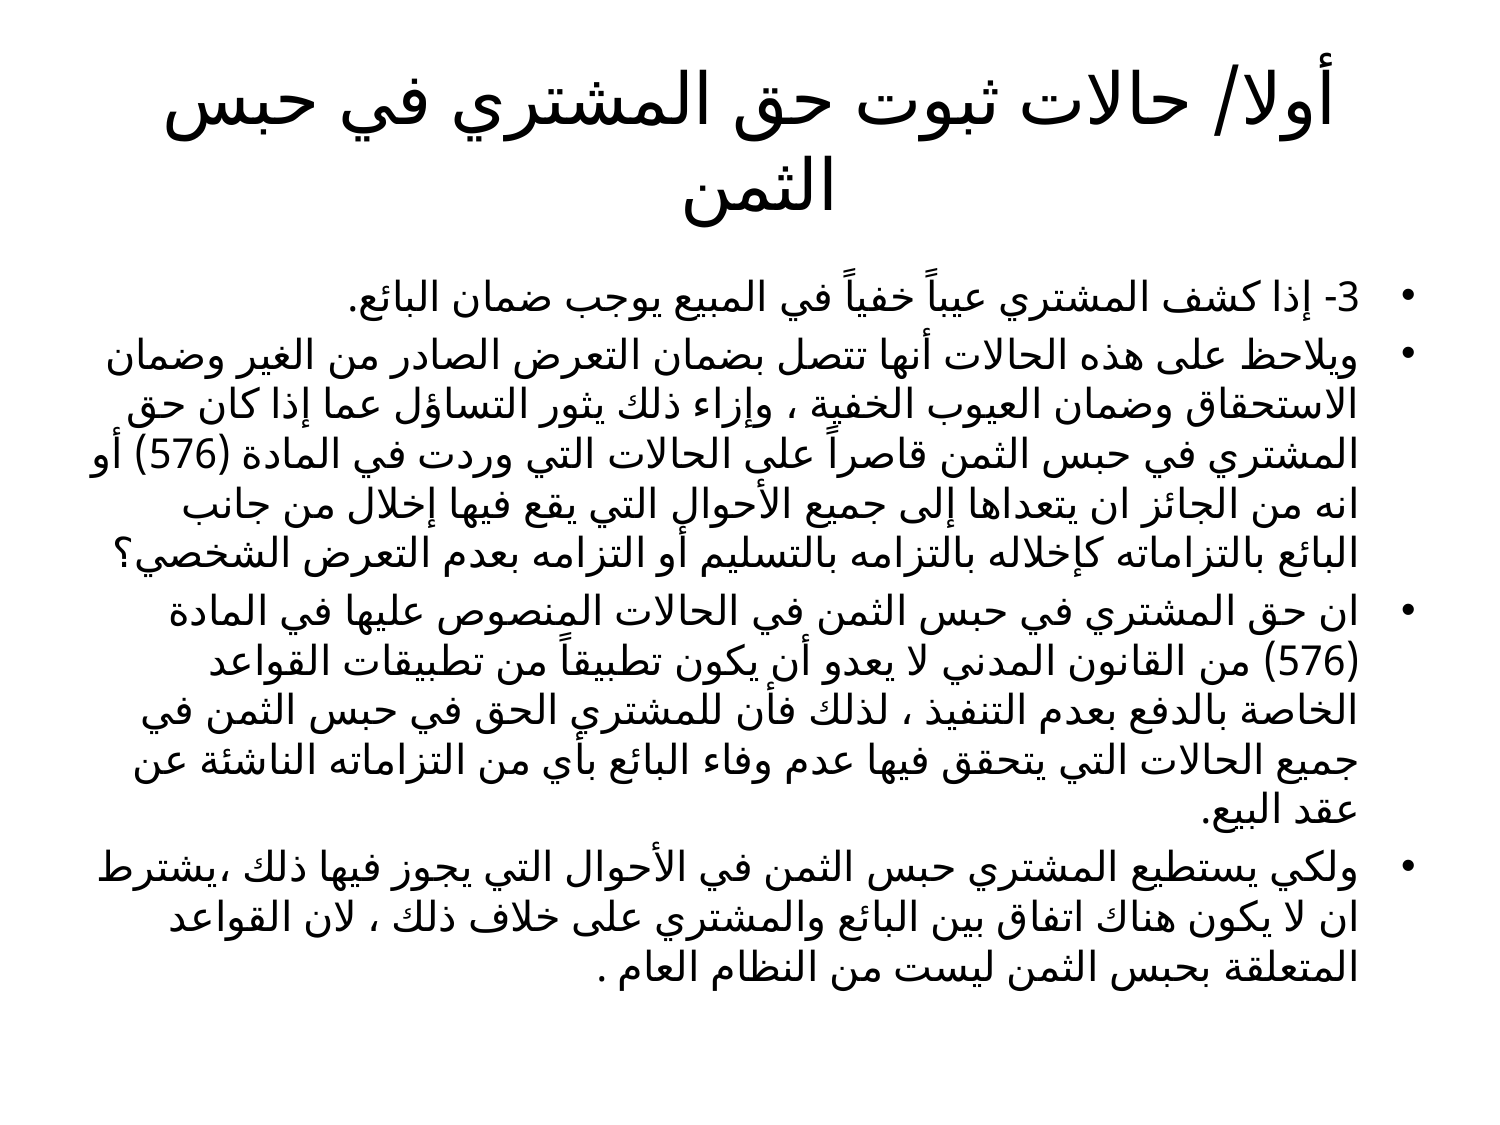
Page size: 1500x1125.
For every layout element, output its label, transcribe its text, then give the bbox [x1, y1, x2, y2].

title أولا/ حالات ثبوت حق المشتري في حبس الثمن [75, 45, 1425, 233]
list 3- إذا كشف المشتري عيباً خفياً في المبيع يوجب ضمان البائع. ويلاحظ على هذه الحالات أنها تتصل بضمان التعرض الصادر من الغير وضمان الاستحقاق وضمان العيوب الخفية ، وإزاء ذلك يثور التساؤل عما إذا كان حق المشتري في حبس الثمن قاصراً على الحالات التي وردت في المادة (576) أو انه من الجائز ان يتعداها إلى جميع الأحوال التي يقع فيها إخلال من جانب البائع بالتزاماته كإخلاله بالتزامه بالتسليم أو التزامه بعدم التعرض الشخصي؟ ان حق المشتري في حبس الثمن في الحالات المنصوص عليها في المادة (576) من القانون المدني لا يعدو أن يكون تطبيقاً من تطبيقات القواعد الخاصة بالدفع بعدم التنفيذ ، لذلك فأن للمشتري الحق في حبس الثمن في جميع الحالات التي يتحقق فيها عدم وفاء البائع بأي من التزاماته الناشئة عن عقد البيع. ولكي يستطيع المشتري حبس الثمن في الأحوال التي يجوز فيها ذلك ،يشترط ان لا يكون هناك اتفاق بين البائع والمشتري على خلاف ذلك ، لان القواعد المتعلقة بحبس الثمن ليست من النظام العام . [75, 262, 1425, 1005]
